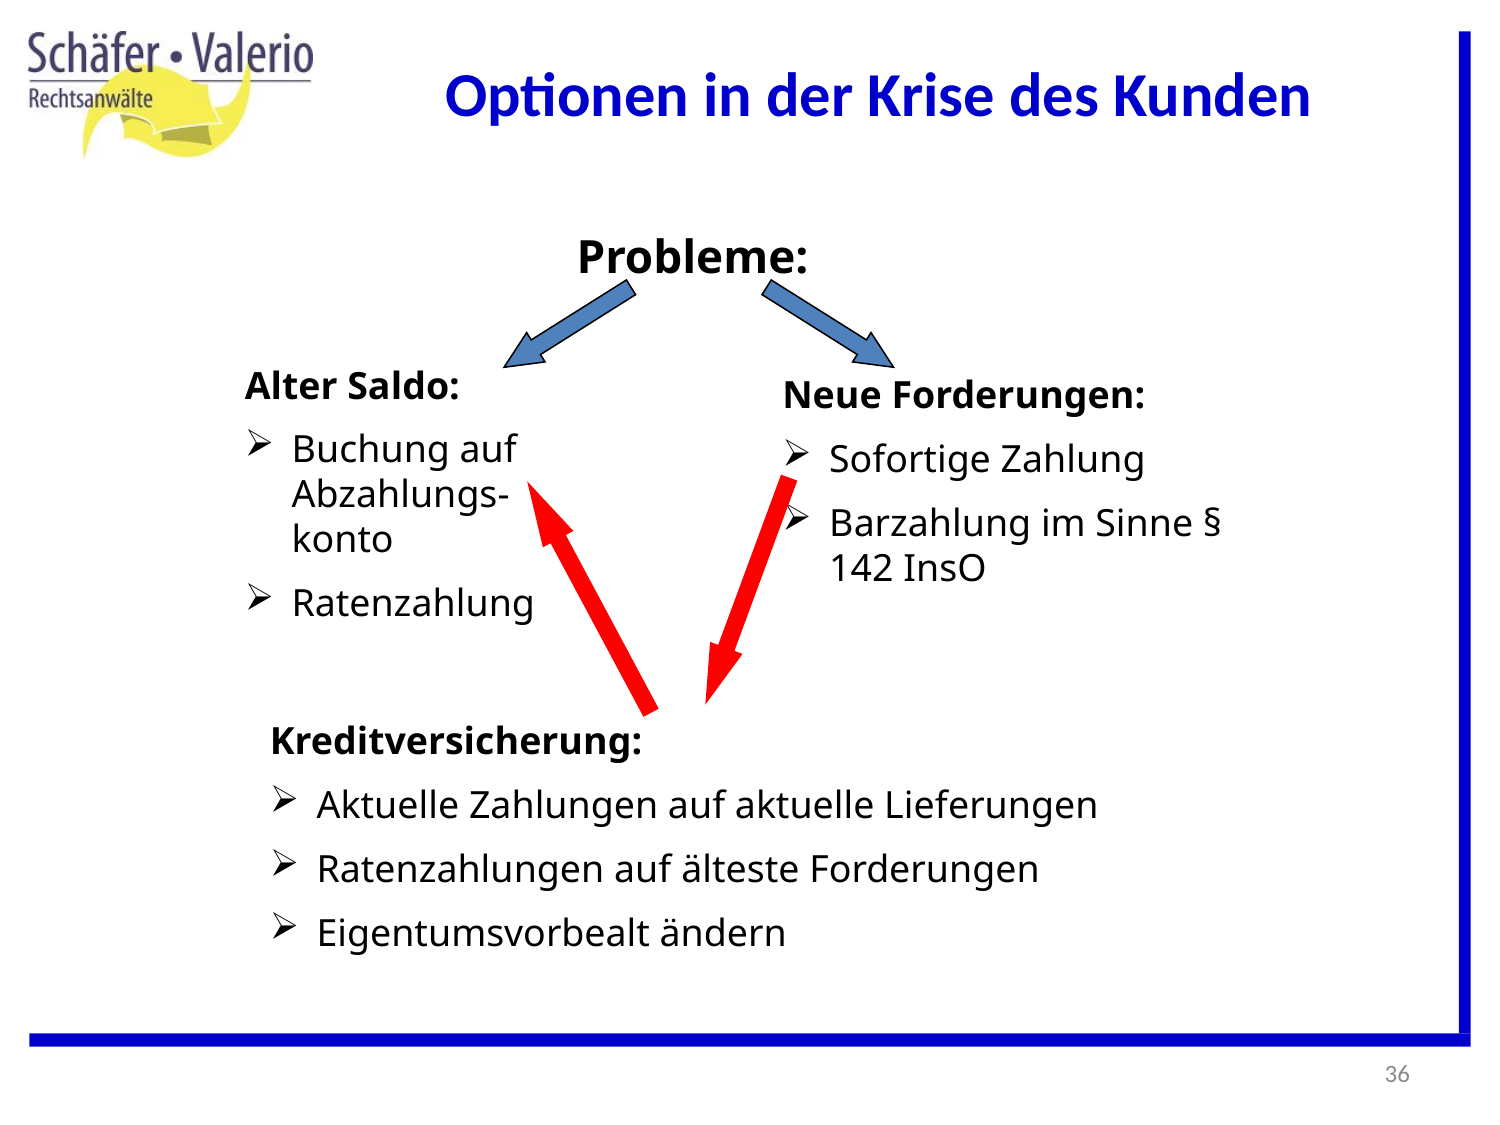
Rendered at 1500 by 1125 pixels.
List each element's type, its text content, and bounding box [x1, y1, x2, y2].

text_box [154, 219, 1281, 976]
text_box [29, 31, 1471, 1048]
picture [28, 31, 314, 160]
slide_number 36 [1074, 1055, 1425, 1103]
